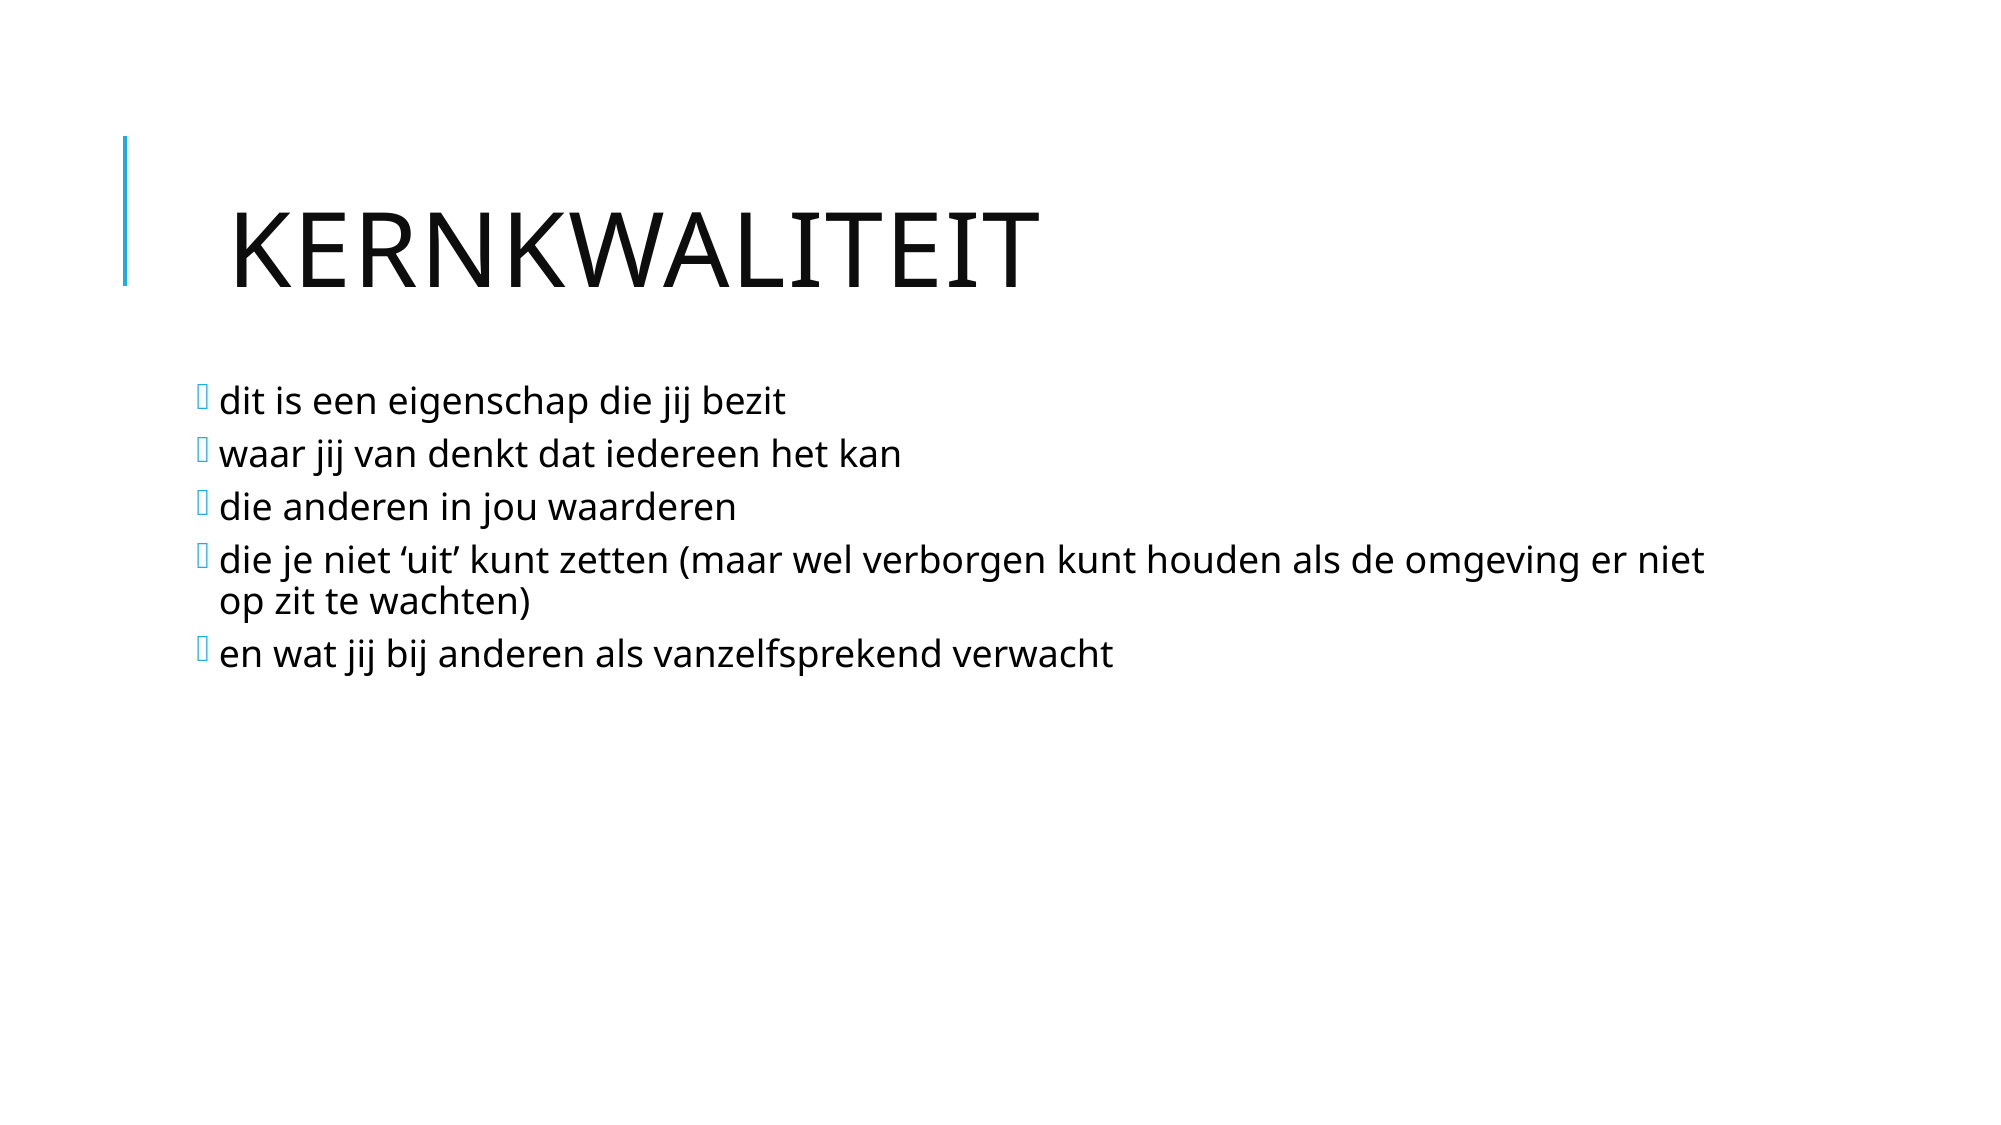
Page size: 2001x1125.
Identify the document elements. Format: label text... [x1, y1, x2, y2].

list dit is een eigenschap die jij bezit waar jij van denkt dat iedereen het kan die anderen in jou waarderen die je niet ‘uit’ kunt zetten (maar wel verborgen kunt houden als de omgeving er niet op zit te wachten) en wat jij bij anderen als vanzelfsprekend verwacht [168, 375, 1763, 1035]
title Kernkwaliteit [212, 150, 1788, 365]
